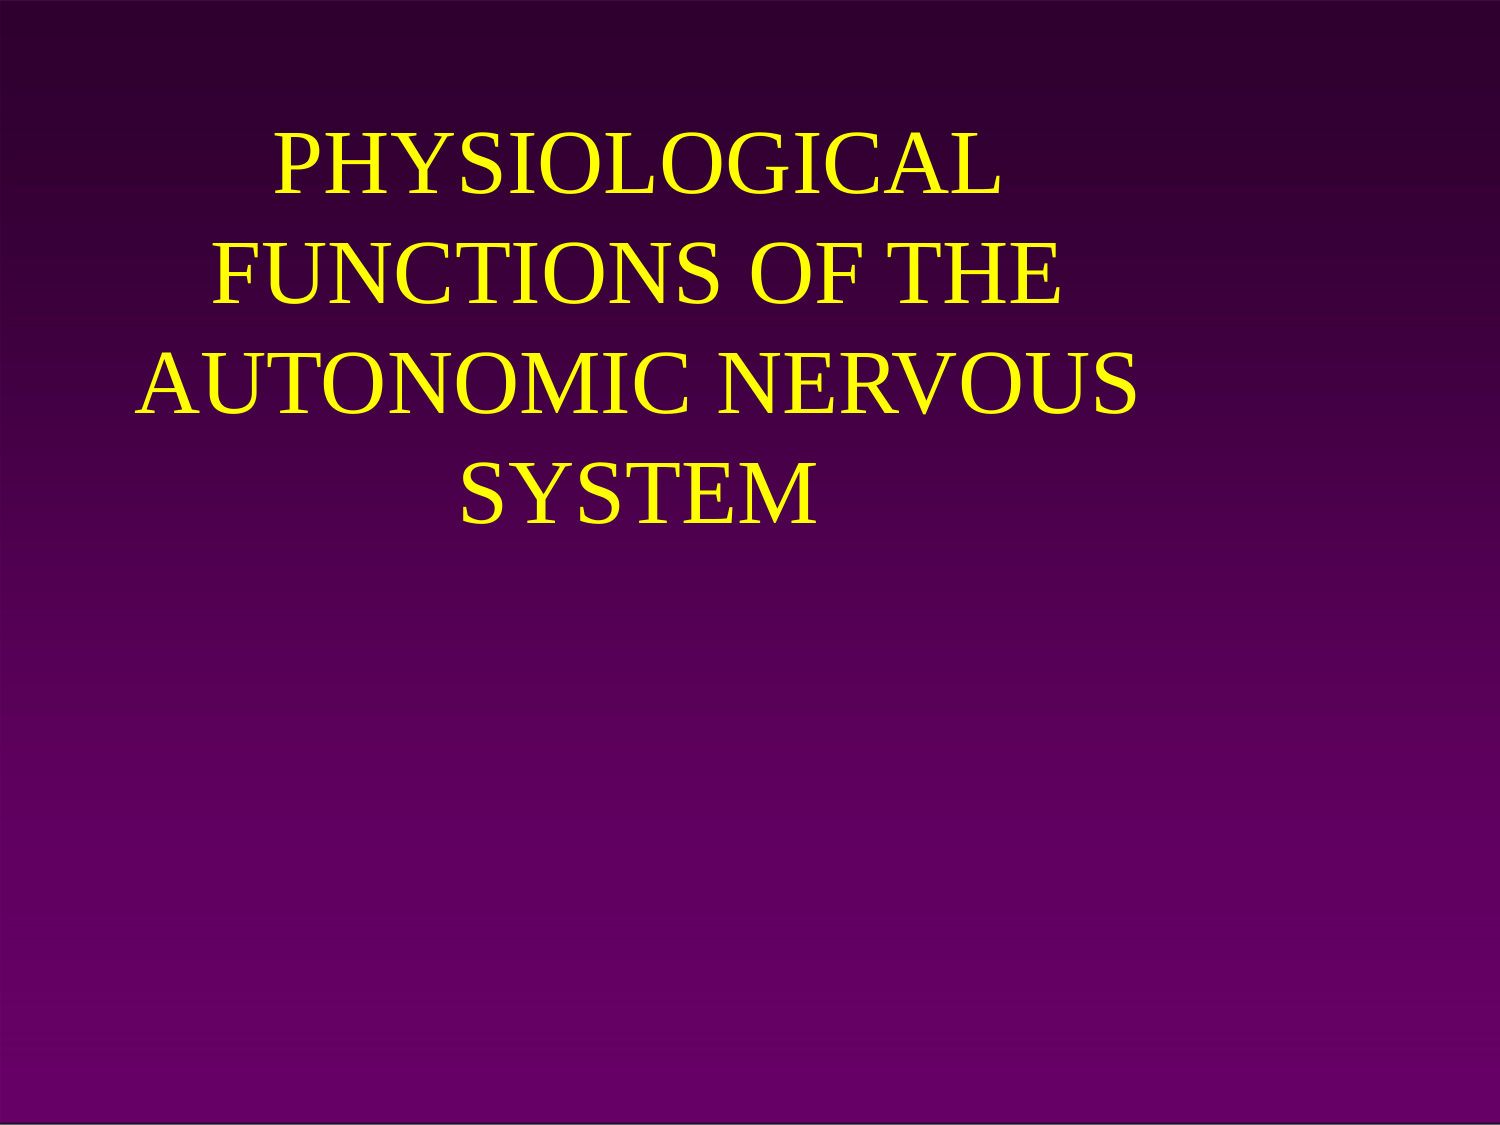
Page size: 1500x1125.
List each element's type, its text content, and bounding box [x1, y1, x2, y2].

picture [0, 0, 1500, 1125]
title PHYSIOLOGICAL FUNCTIONS OF THE AUTONOMIC NERVOUS SYSTEM [127, 101, 1148, 542]
